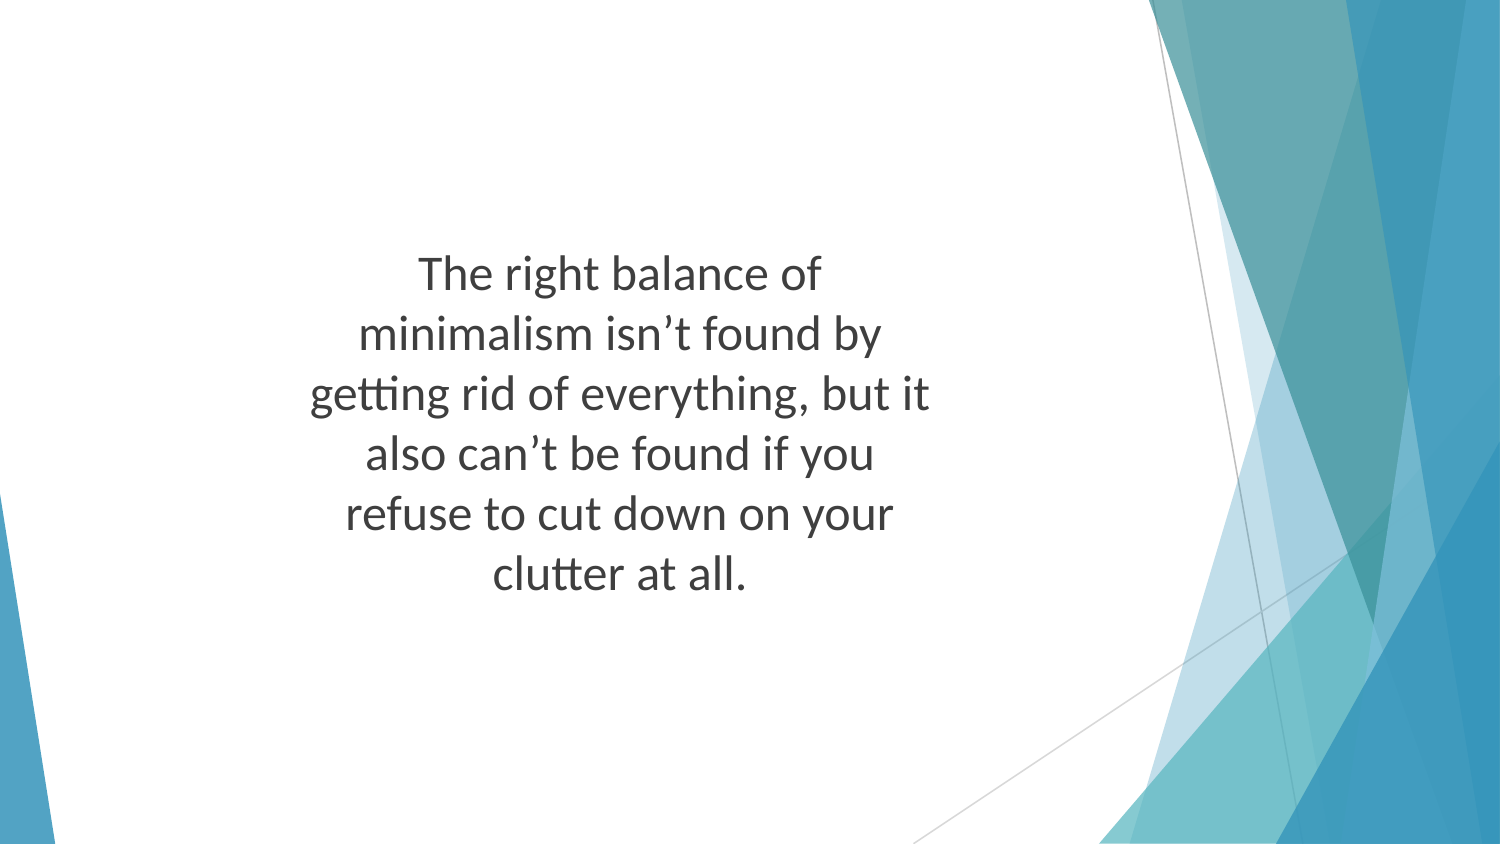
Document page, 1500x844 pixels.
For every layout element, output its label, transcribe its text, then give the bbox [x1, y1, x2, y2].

list The right balance of minimalism isn’t found by getting rid of everything, but it also can’t be found if you refuse to cut down on your clutter at all. [289, 232, 951, 659]
